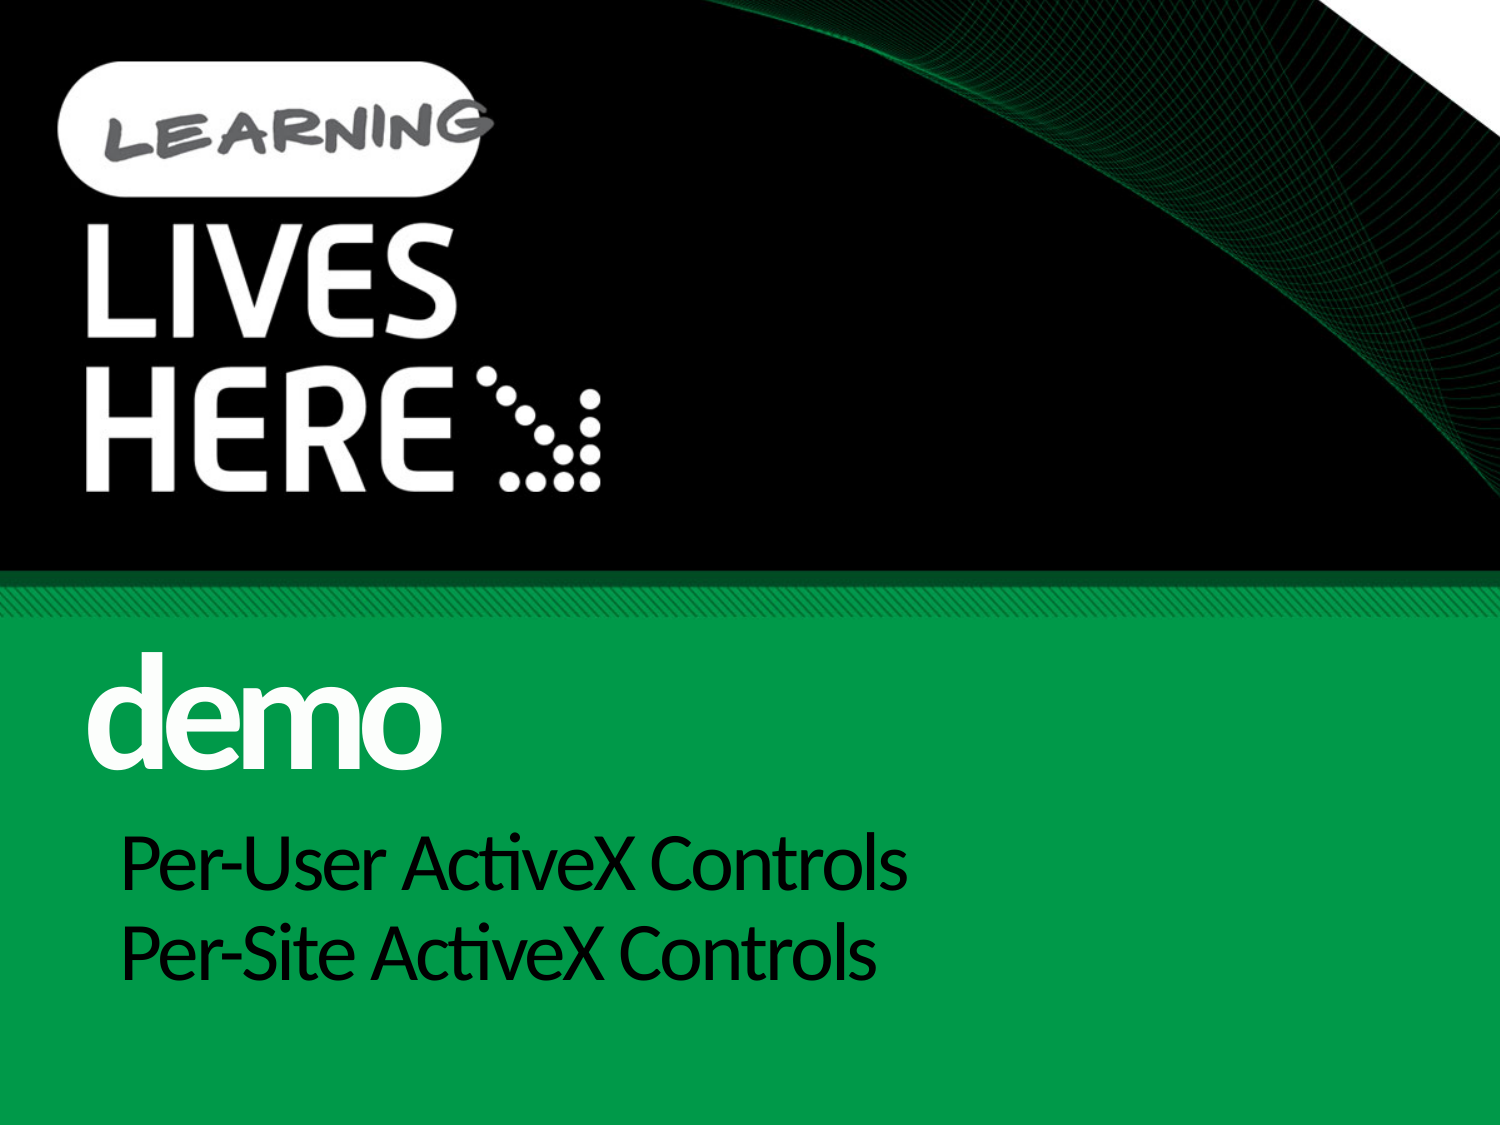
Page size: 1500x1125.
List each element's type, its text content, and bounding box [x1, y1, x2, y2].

list demo [83, 625, 1344, 800]
picture [0, 0, 1500, 1125]
title Per-User ActiveX Controls Per-Site ActiveX Controls [119, 818, 1375, 943]
